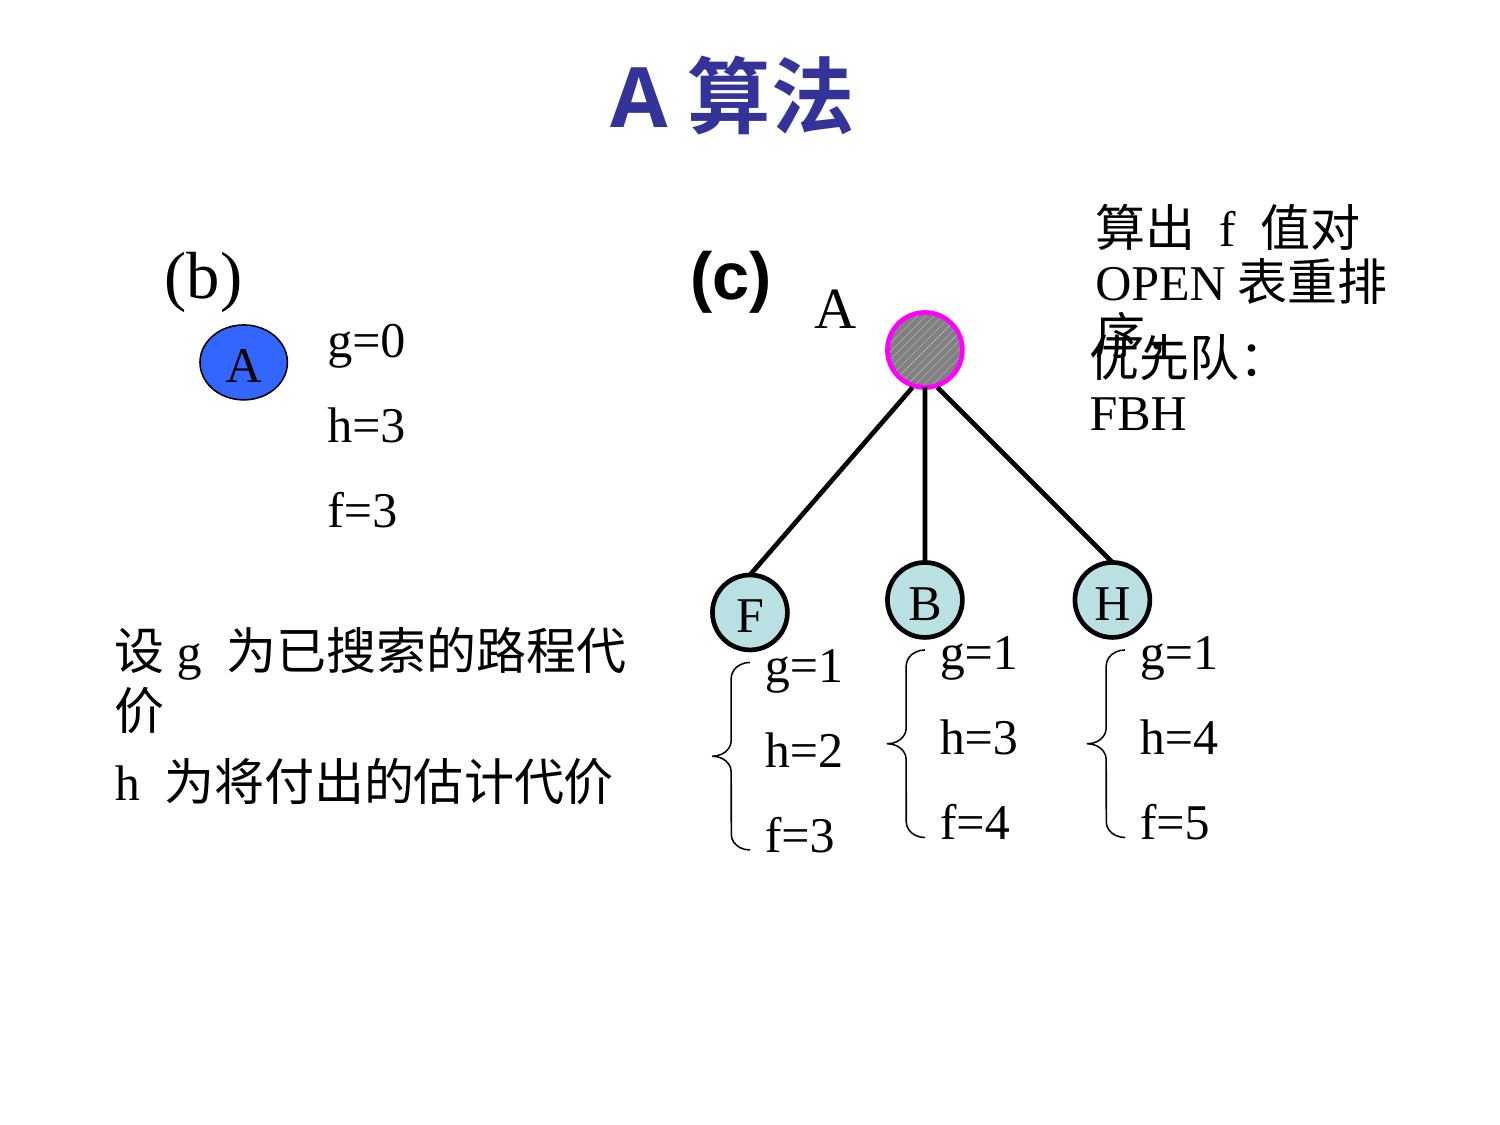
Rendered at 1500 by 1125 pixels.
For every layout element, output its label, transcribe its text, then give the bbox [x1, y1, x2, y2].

text_box 设g 为已搜索的路程代价 h 为将付出的估计代价 [99, 612, 675, 818]
text_box (b) [150, 224, 275, 320]
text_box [699, 612, 1238, 880]
list (c) [675, 224, 800, 325]
text_box 优先队：FBH [1154, 373, 1413, 449]
text_box A [199, 324, 288, 400]
text_box g=0 h=3 f=3 [312, 299, 438, 545]
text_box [712, 262, 1151, 651]
text_box A算法 [94, 36, 1371, 152]
text_box 算出 f 值对OPEN表重排序， [1080, 196, 1456, 373]
